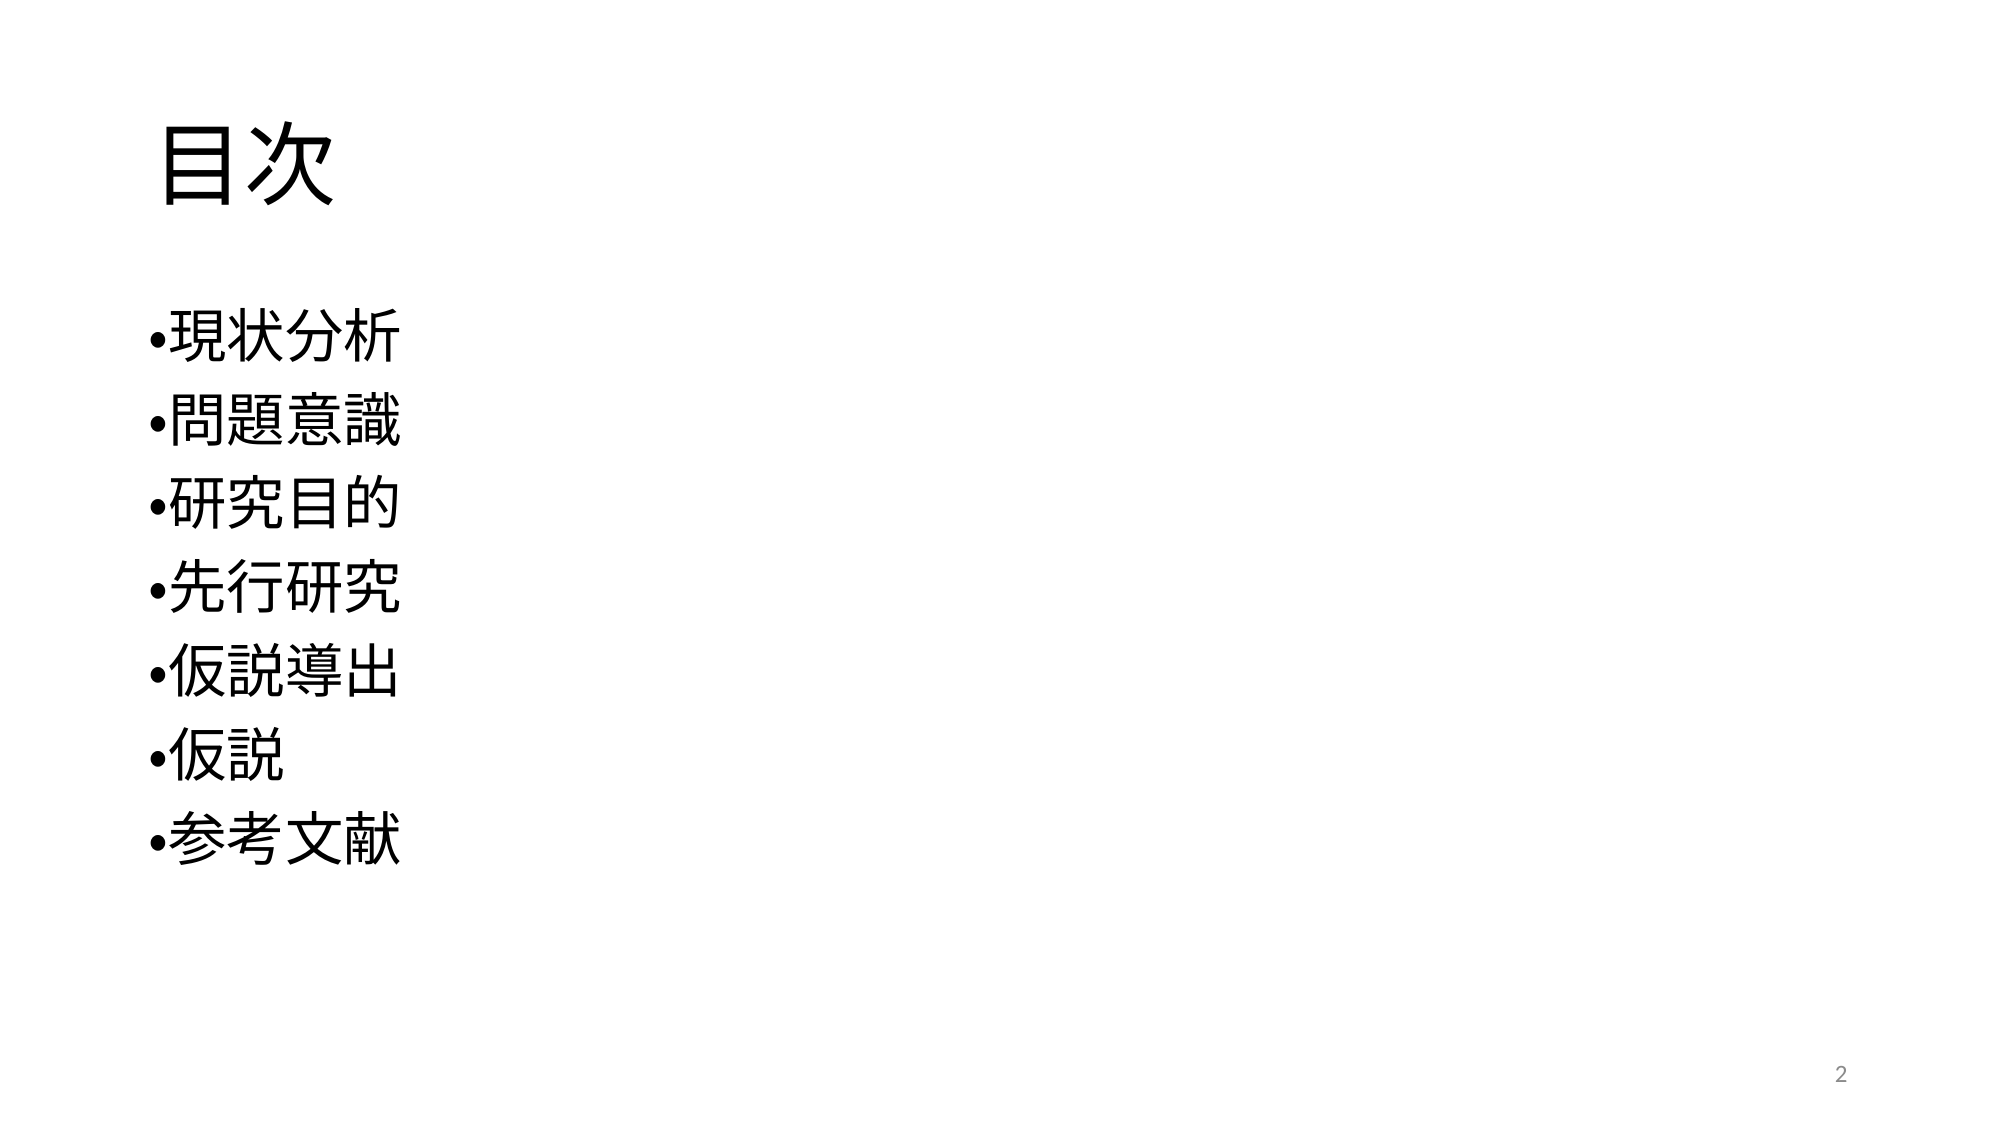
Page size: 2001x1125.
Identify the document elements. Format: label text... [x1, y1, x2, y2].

list ・現状分析 ・問題意識 ・研究目的 ・先行研究 ・仮説導出 ・仮説 ・参考文献 [133, 299, 1859, 1014]
slide_number 2 [1412, 1042, 1863, 1103]
title 目次 [137, 59, 1863, 278]
